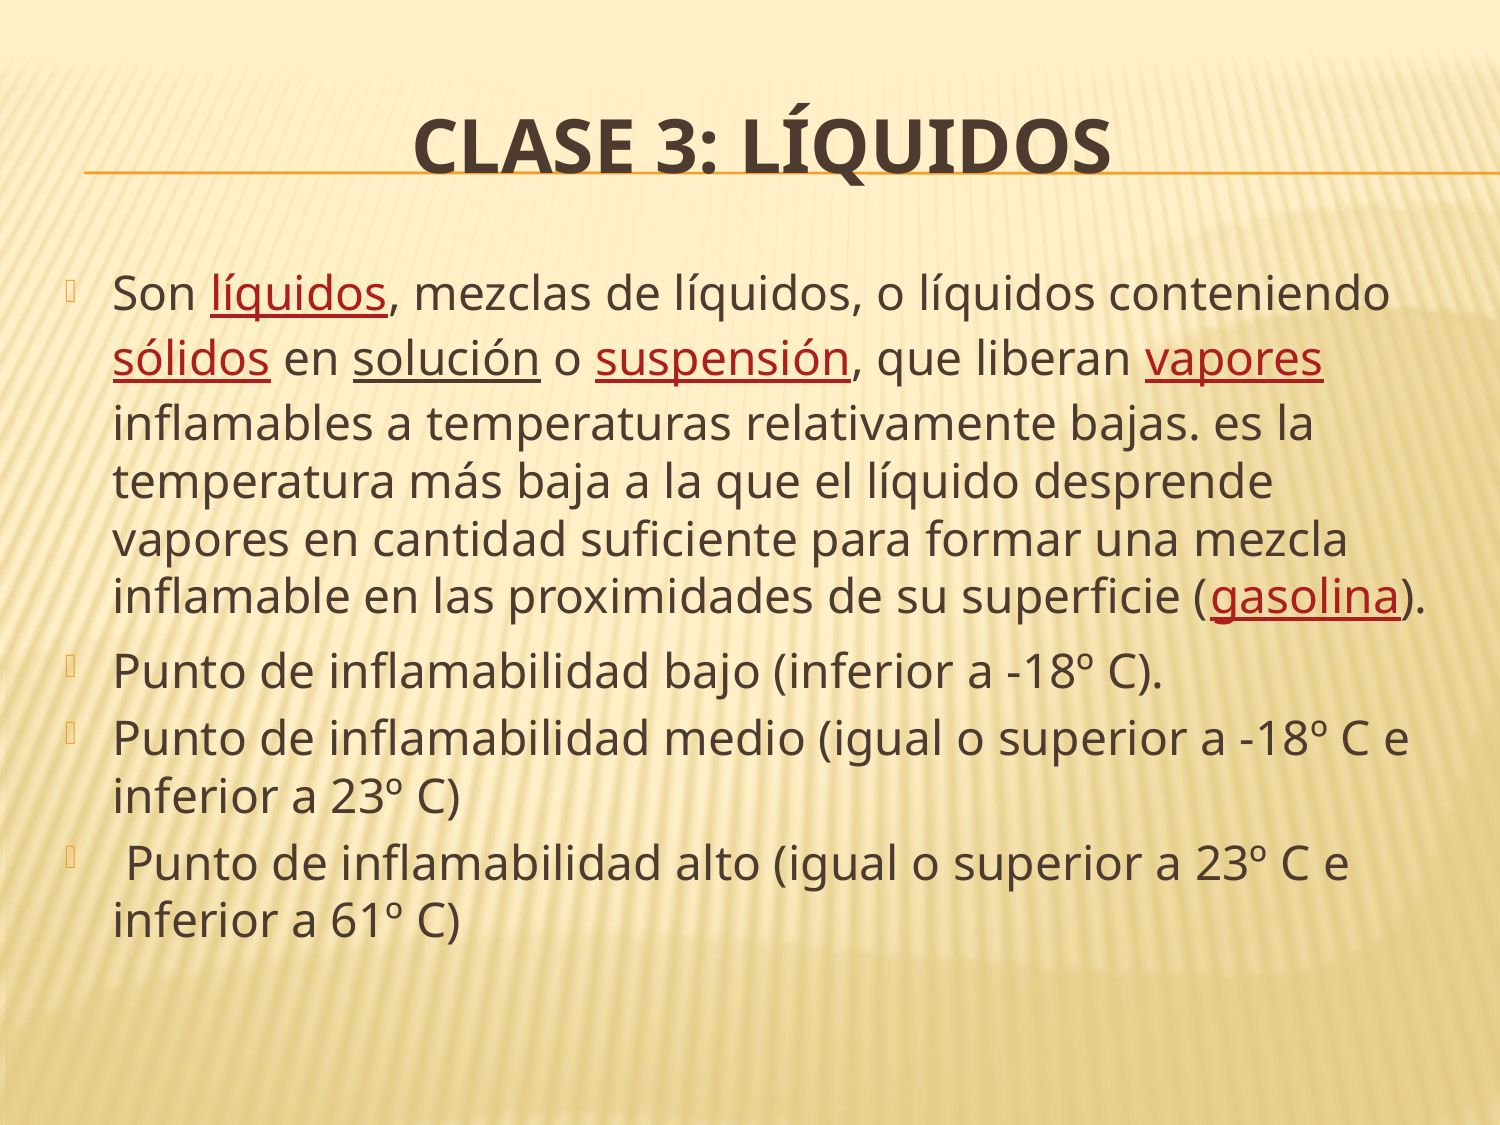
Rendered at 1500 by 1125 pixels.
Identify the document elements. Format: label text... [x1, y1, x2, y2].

list Son líquidos, mezclas de líquidos, o líquidos conteniendo sólidos en solución o suspensión, que liberan vapores inflamables a temperaturas relativamente bajas. es la temperatura más baja a la que el líquido desprende vapores en cantidad suficiente para formar una mezcla inflamable en las proximidades de su superficie (gasolina). Punto de inflamabilidad bajo (inferior a -18º C). Punto de inflamabilidad medio (igual o superior a -18º C e inferior a 23º C) Punto de inflamabilidad alto (igual o superior a 23º C e inferior a 61º C) [50, 254, 1475, 998]
title Clase 3: Líquidos [50, 75, 1475, 213]
